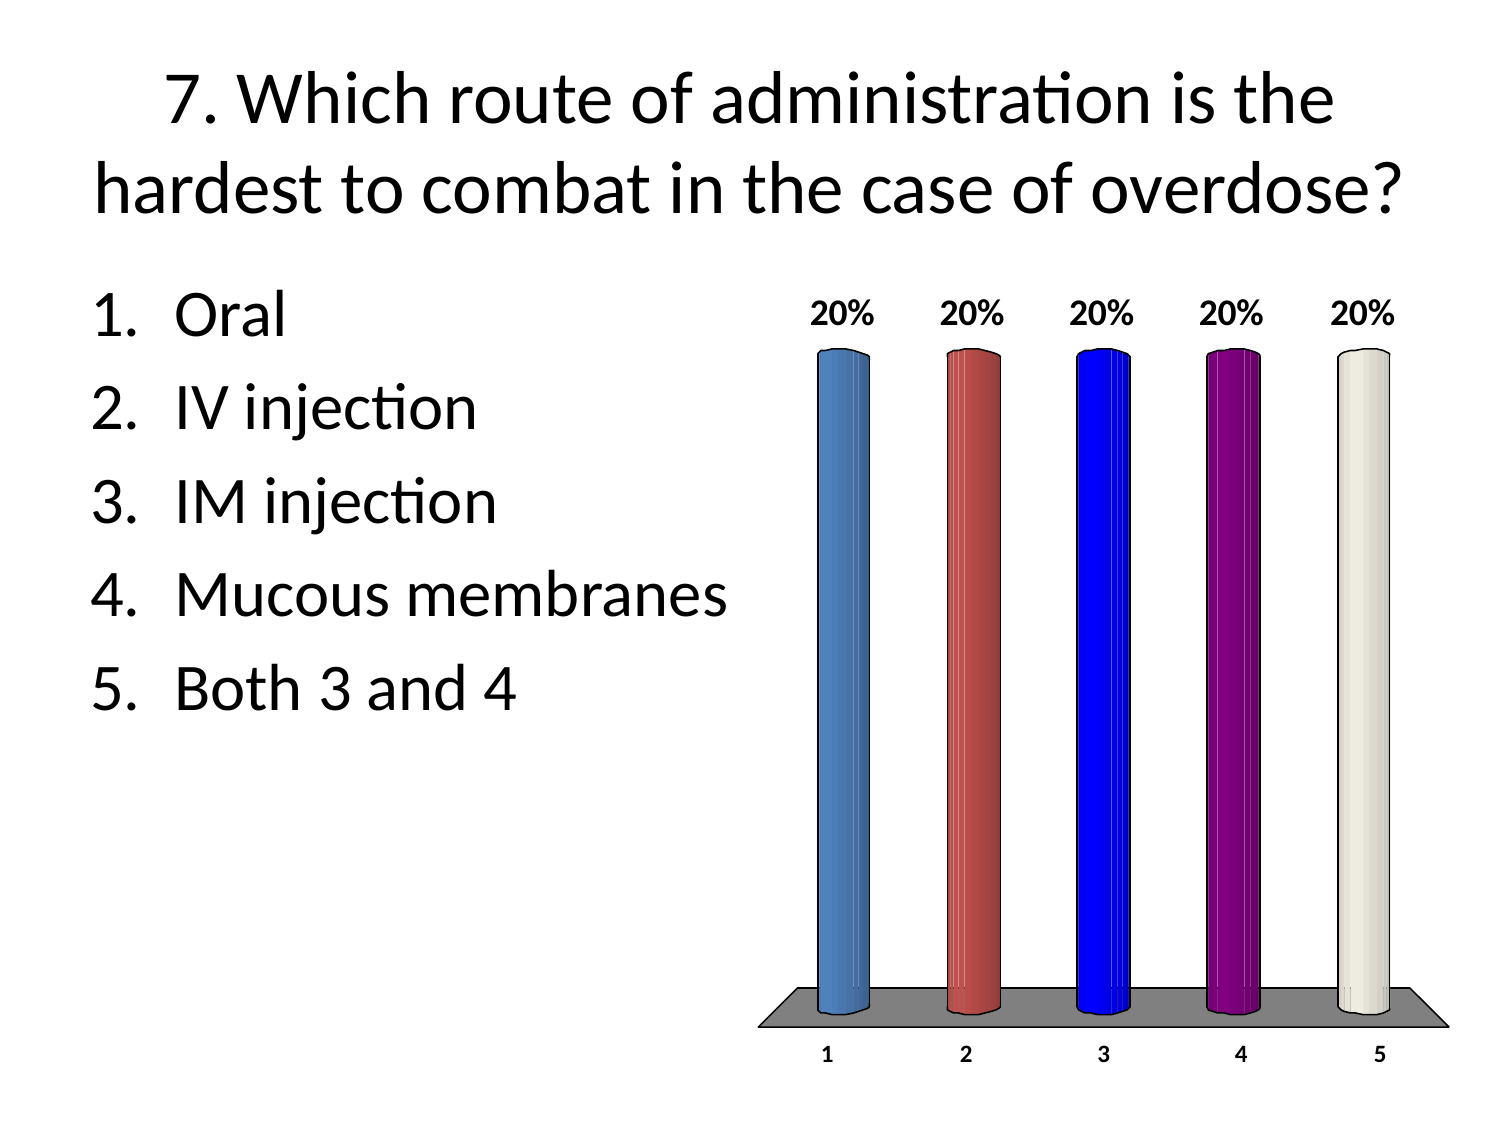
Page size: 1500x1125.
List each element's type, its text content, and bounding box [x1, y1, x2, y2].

list Oral IV injection IM injection Mucous membranes Both 3 and 4 [75, 262, 750, 1005]
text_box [739, 270, 1490, 1115]
title 7. Which route of administration is the hardest to combat in the case of overdose? [75, 45, 1425, 233]
